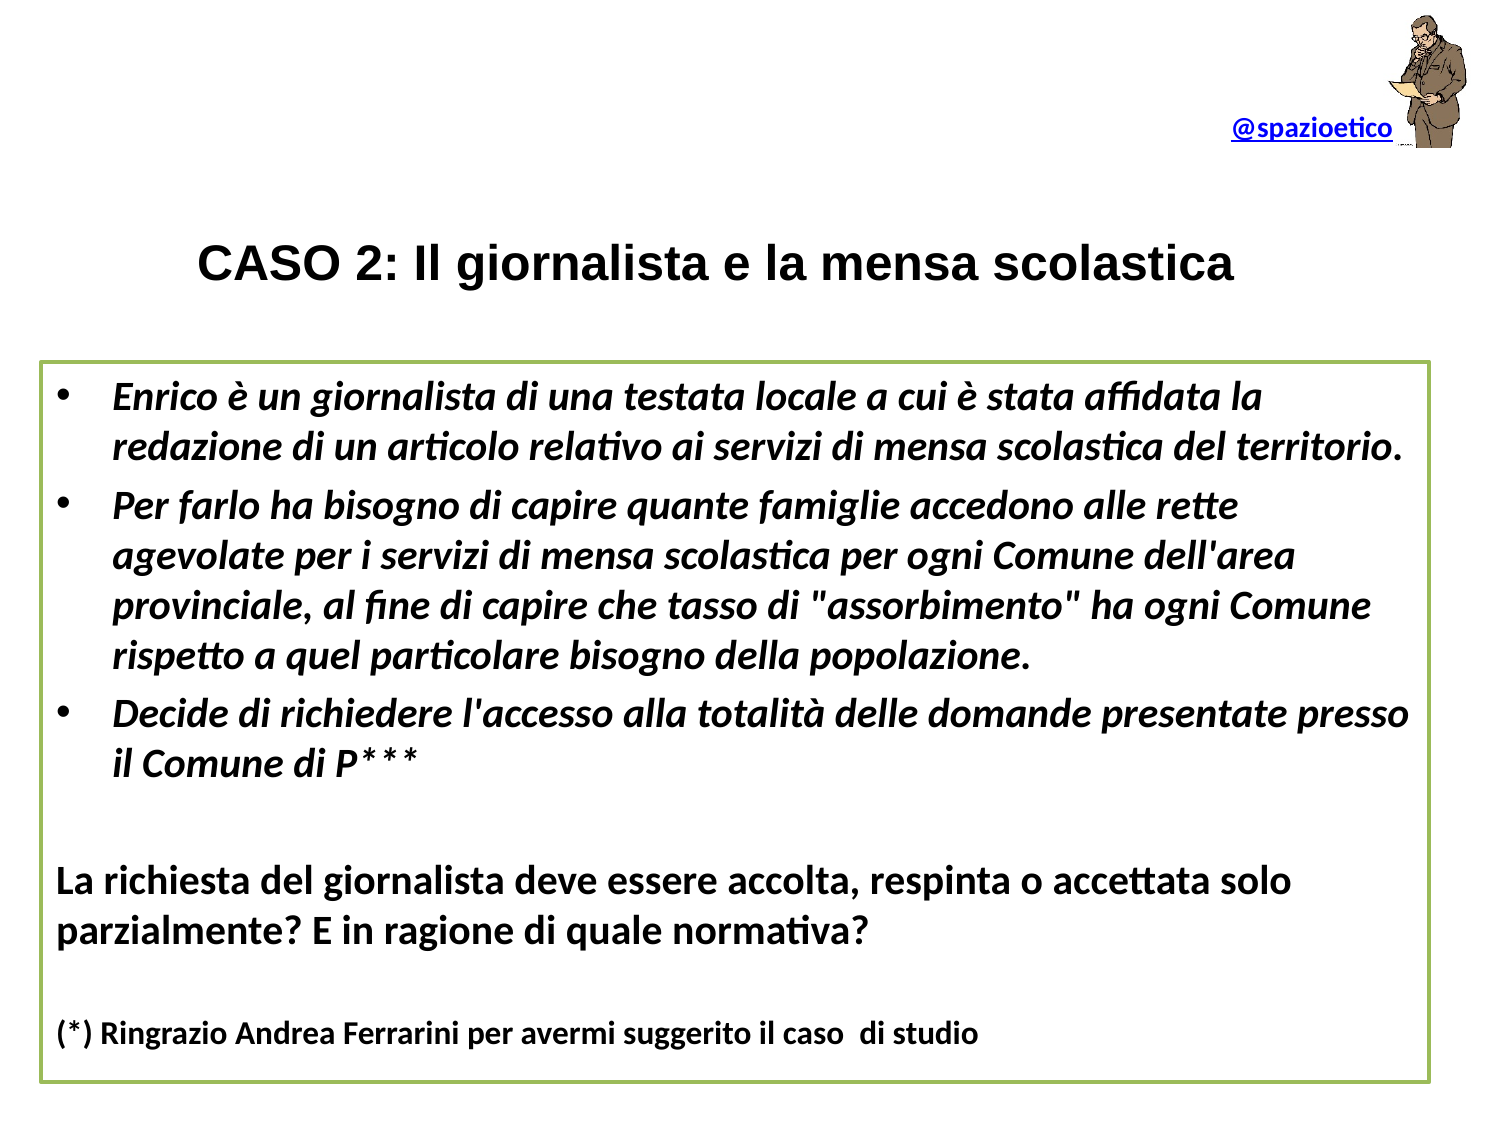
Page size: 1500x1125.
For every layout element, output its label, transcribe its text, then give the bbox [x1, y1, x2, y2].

title CASO 2: Il giornalista e la mensa scolastica [20, 208, 1412, 313]
picture [1372, 7, 1488, 148]
text_box Enrico è un giornalista di una testata locale a cui è stata affidata la redazione di un articolo relativo ai servizi di mensa scolastica del territorio. Per farlo ha bisogno di capire quante famiglie accedono alle rette agevolate per i servizi di mensa scolastica per ogni Comune dell'area provinciale, al fine di capire che tasso di "assorbimento" ha ogni Comune rispetto a quel particolare bisogno della popolazione. Decide di richiedere l'accesso alla totalità delle domande presentate presso il Comune di P*** La richiesta del giornalista deve essere accolta, respinta o accettata solo parzialmente? E in ragione di quale normativa? (*) Ringrazio Andrea Ferrarini per avermi suggerito il caso di studio [39, 360, 1431, 1084]
